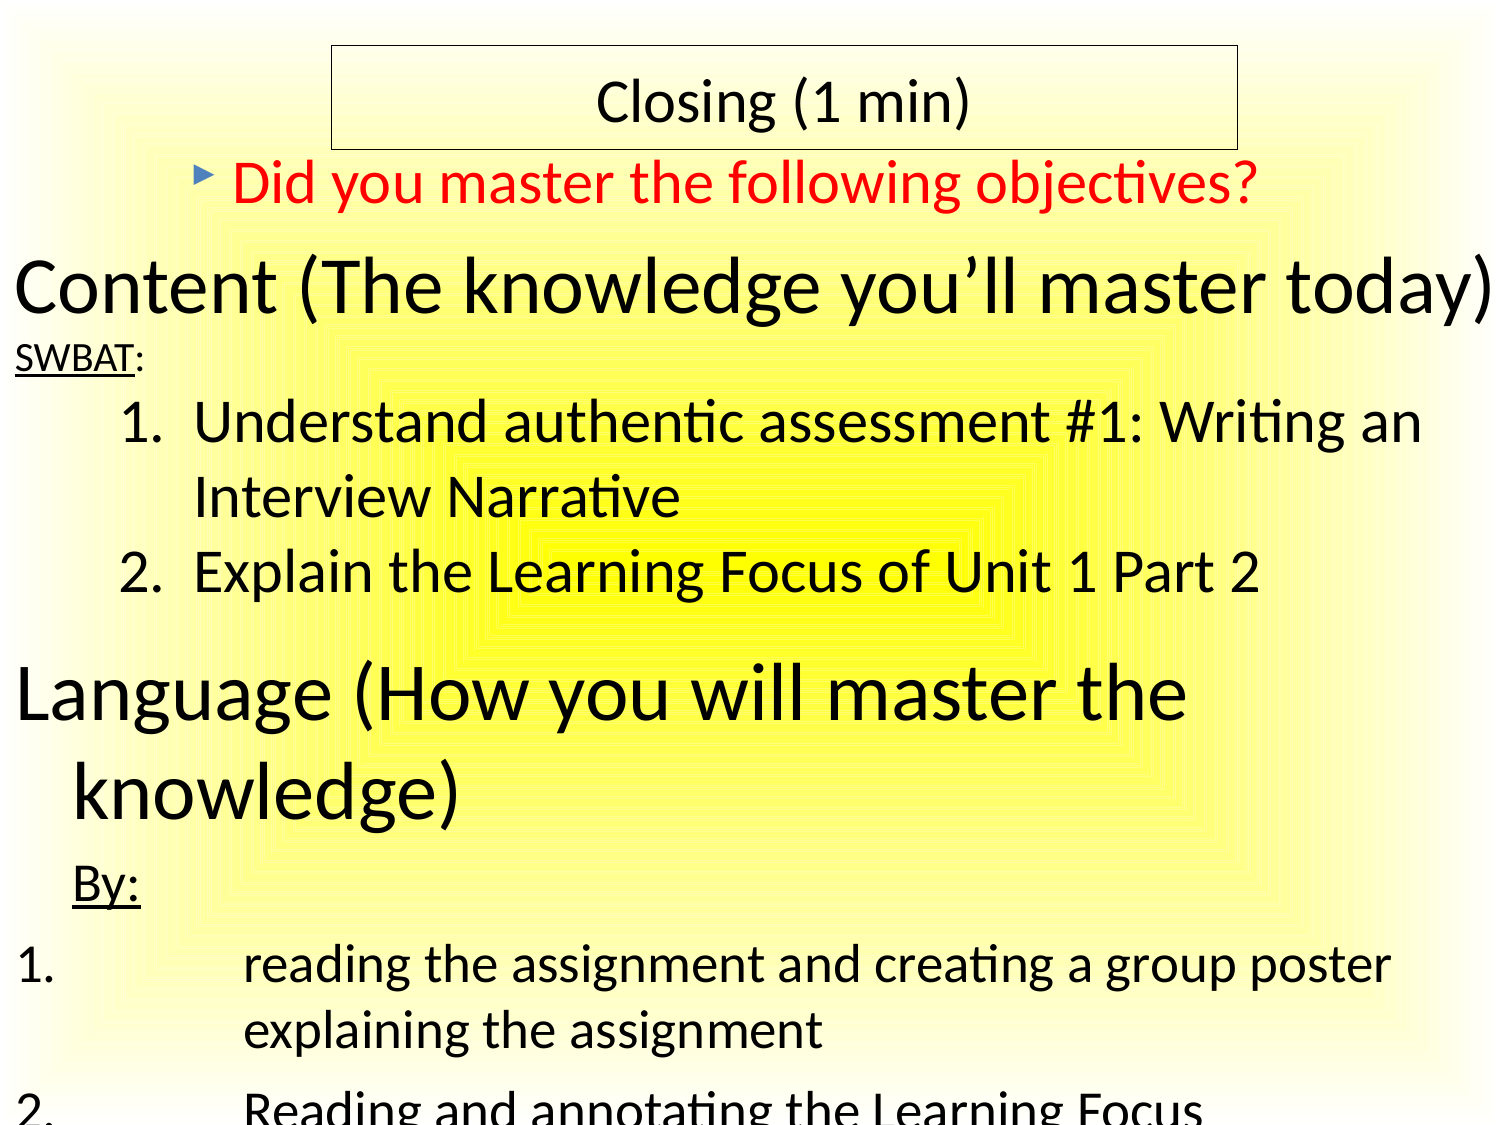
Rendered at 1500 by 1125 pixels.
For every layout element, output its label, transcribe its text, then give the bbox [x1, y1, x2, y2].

text_box Content (The knowledge you’ll master today) SWBAT: Understand authentic assessment #1: Writing an Interview Narrative Explain the Learning Focus of Unit 1 Part 2 [0, 224, 1500, 687]
text_box Did you master the following objectives? [0, 134, 1434, 224]
title Closing (1 min) [331, 45, 1238, 134]
list Language (How you will master the knowledge) By: reading the assignment and creating a group poster explaining the assignment Reading and annotating the Learning Focus [0, 687, 1500, 1125]
